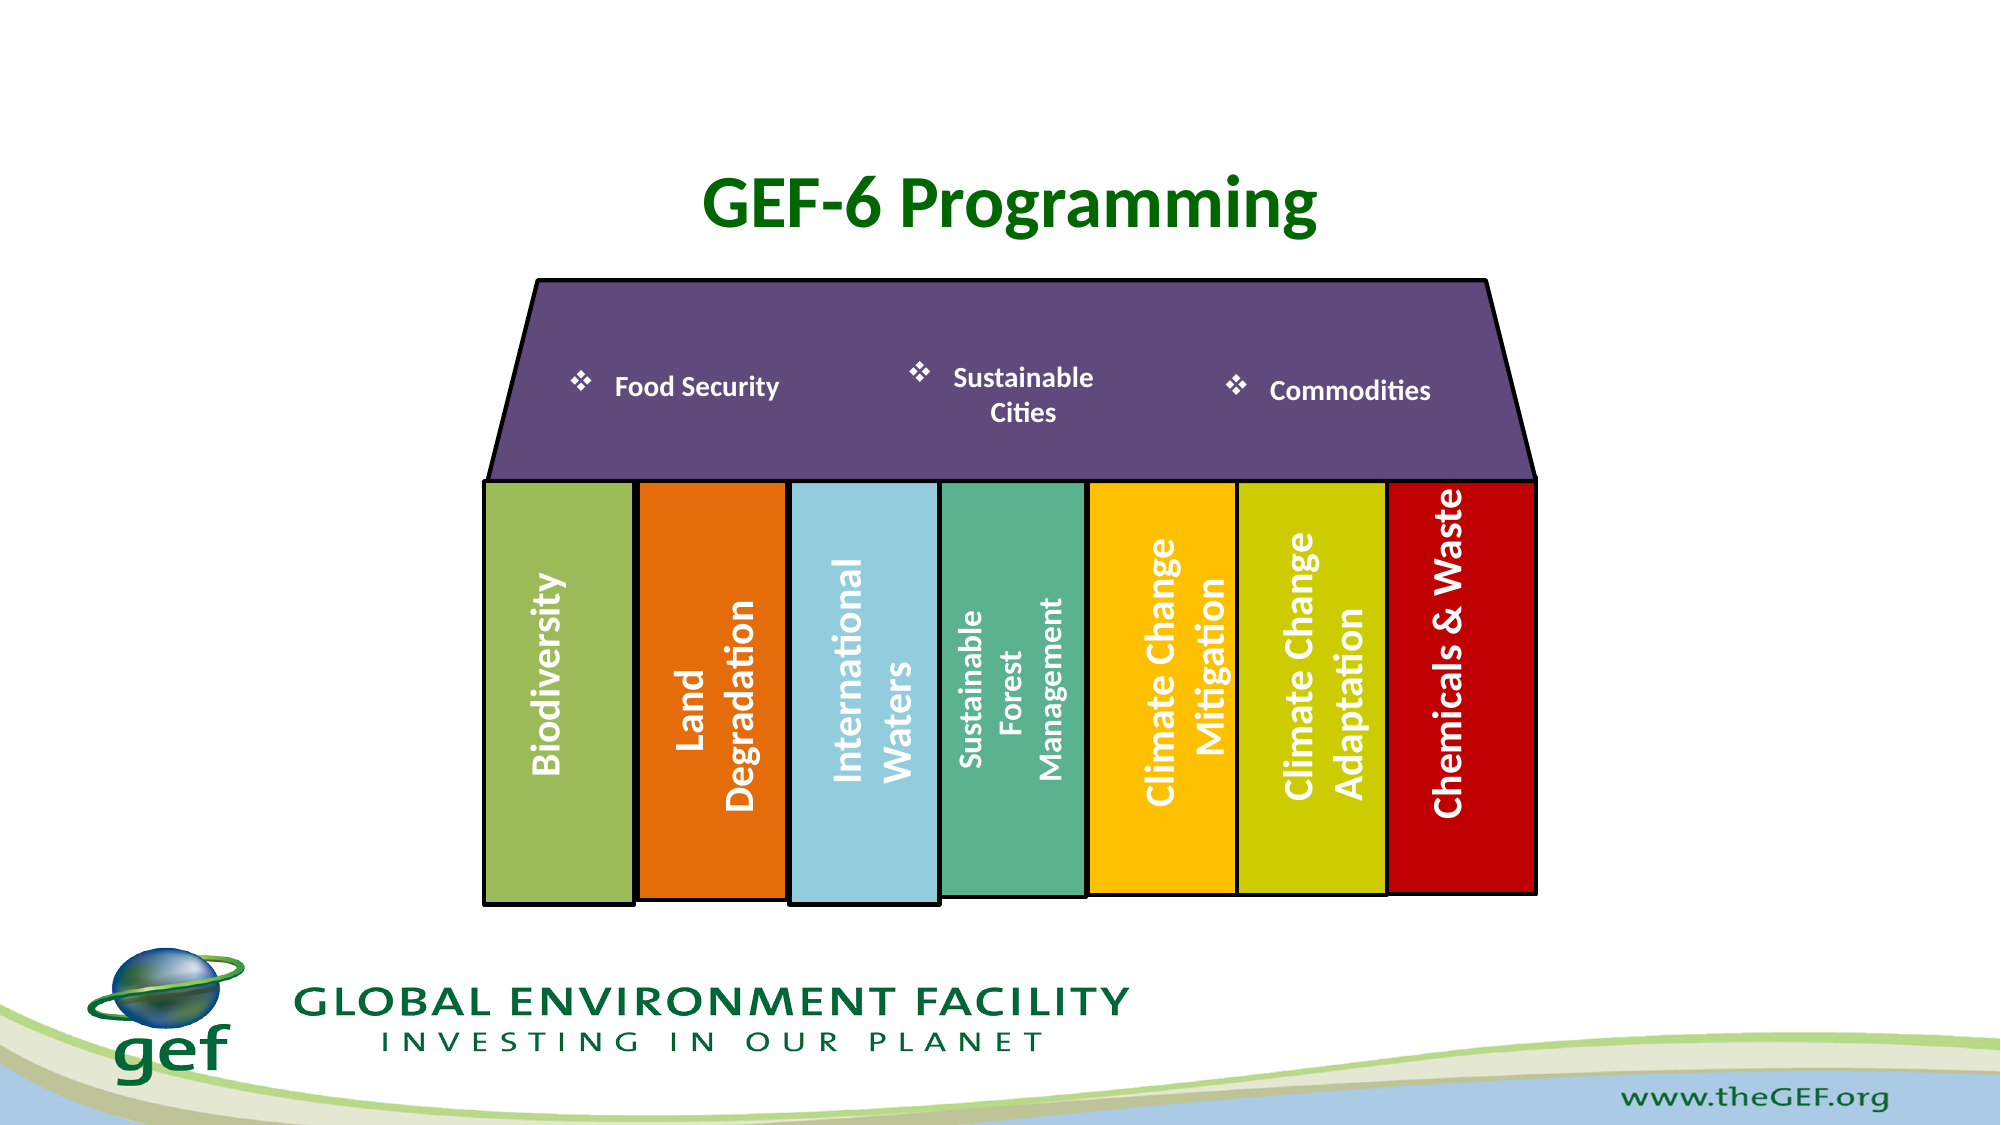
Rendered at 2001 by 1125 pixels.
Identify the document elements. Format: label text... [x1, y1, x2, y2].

text_box Sustainable Cities [787, 350, 1139, 436]
text_box International Waters [811, 546, 943, 800]
picture [0, 920, 2000, 1125]
title GEF-6 Programming [10, 128, 2000, 267]
text_box [1239, 484, 1389, 897]
text_box Sustainable Forest Management [940, 589, 1093, 791]
text_box Commodities [1208, 364, 1447, 414]
text_box Biodiversity [510, 570, 592, 793]
text_box Chemicals & Waste [1412, 485, 1494, 835]
text_box [787, 484, 942, 907]
text_box [636, 479, 790, 902]
text_box [1389, 483, 1538, 896]
text_box [485, 278, 1539, 484]
text_box Climate Change Mitigation [1124, 525, 1257, 822]
text_box [482, 479, 636, 907]
text_box Climate Change Adaptation [1263, 520, 1395, 817]
text_box Land Degradation [653, 591, 786, 823]
text_box [1088, 484, 1239, 897]
text_box [942, 791, 1088, 899]
text_box [942, 484, 1088, 589]
text_box Food Security [490, 360, 787, 410]
